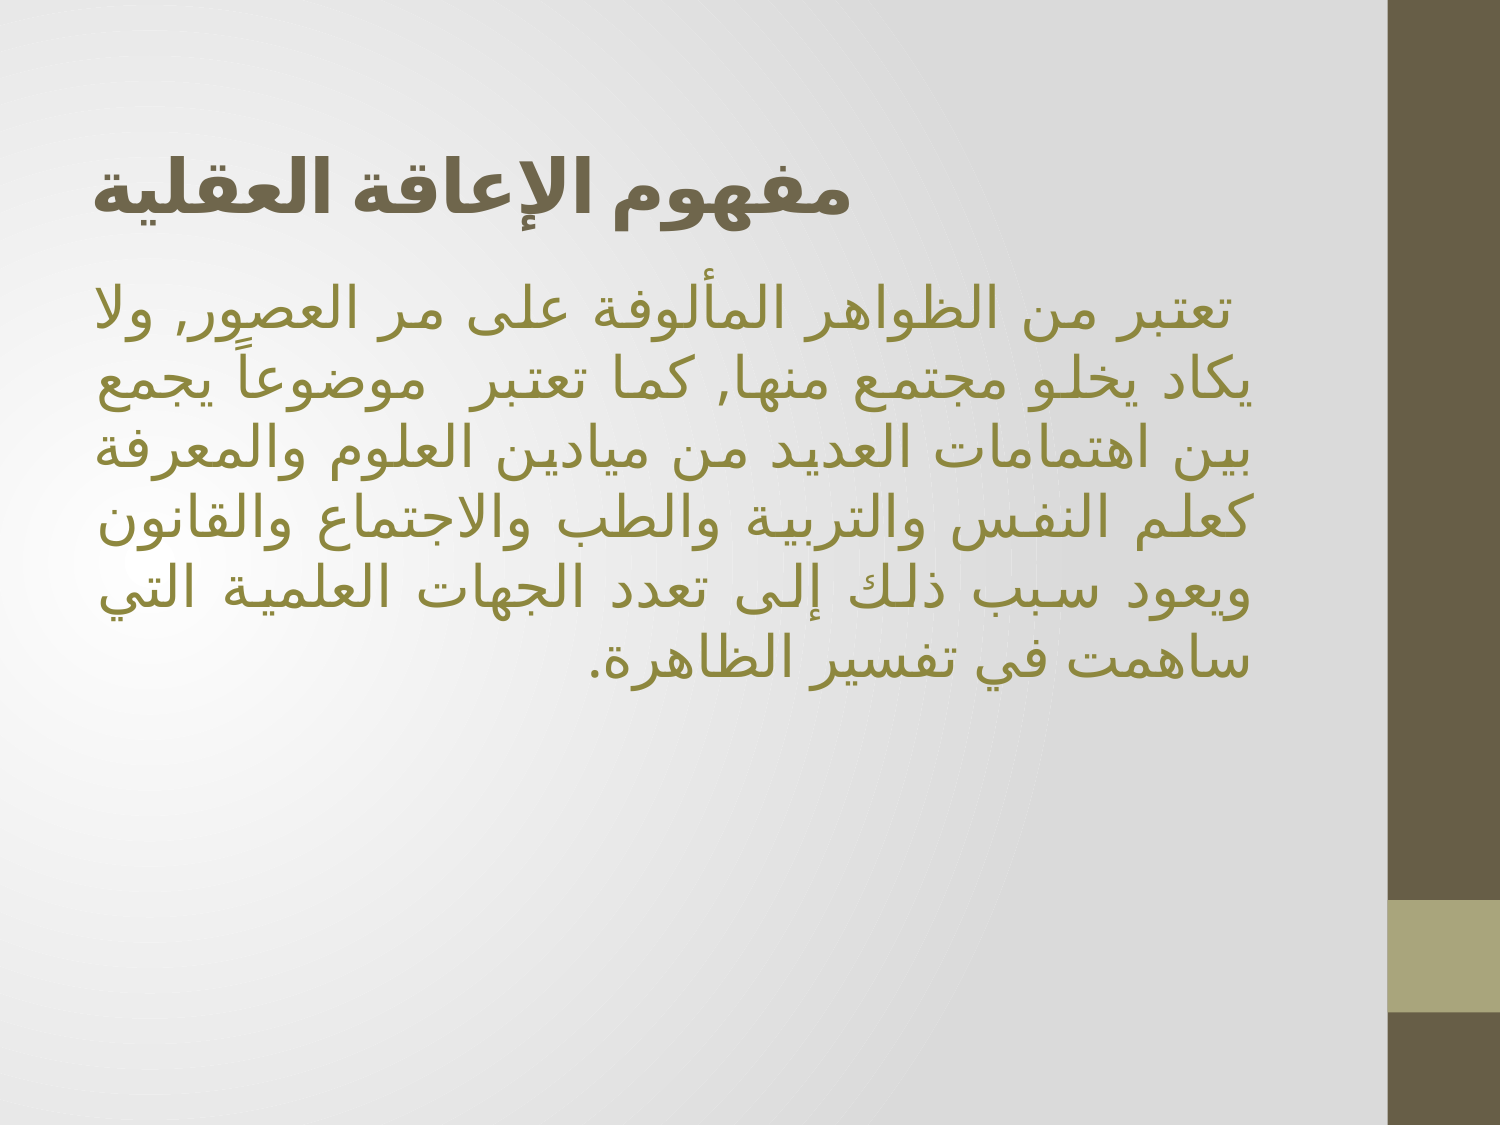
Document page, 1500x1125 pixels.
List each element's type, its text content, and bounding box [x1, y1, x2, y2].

title مفهوم الإعاقة العقلية [75, 45, 1325, 233]
list تعتبر من الظواهر المألوفة على مر العصور, ولا يكاد يخلو مجتمع منها, كما تعتبر موضوعاً يجمع بين اهتمامات العديد من ميادين العلوم والمعرفة كعلم النفس والتربية والطب والاجتماع والقانون ويعود سبب ذلك إلى تعدد الجهات العلمية التي ساهمت في تفسير الظاهرة. [75, 262, 1325, 1050]
